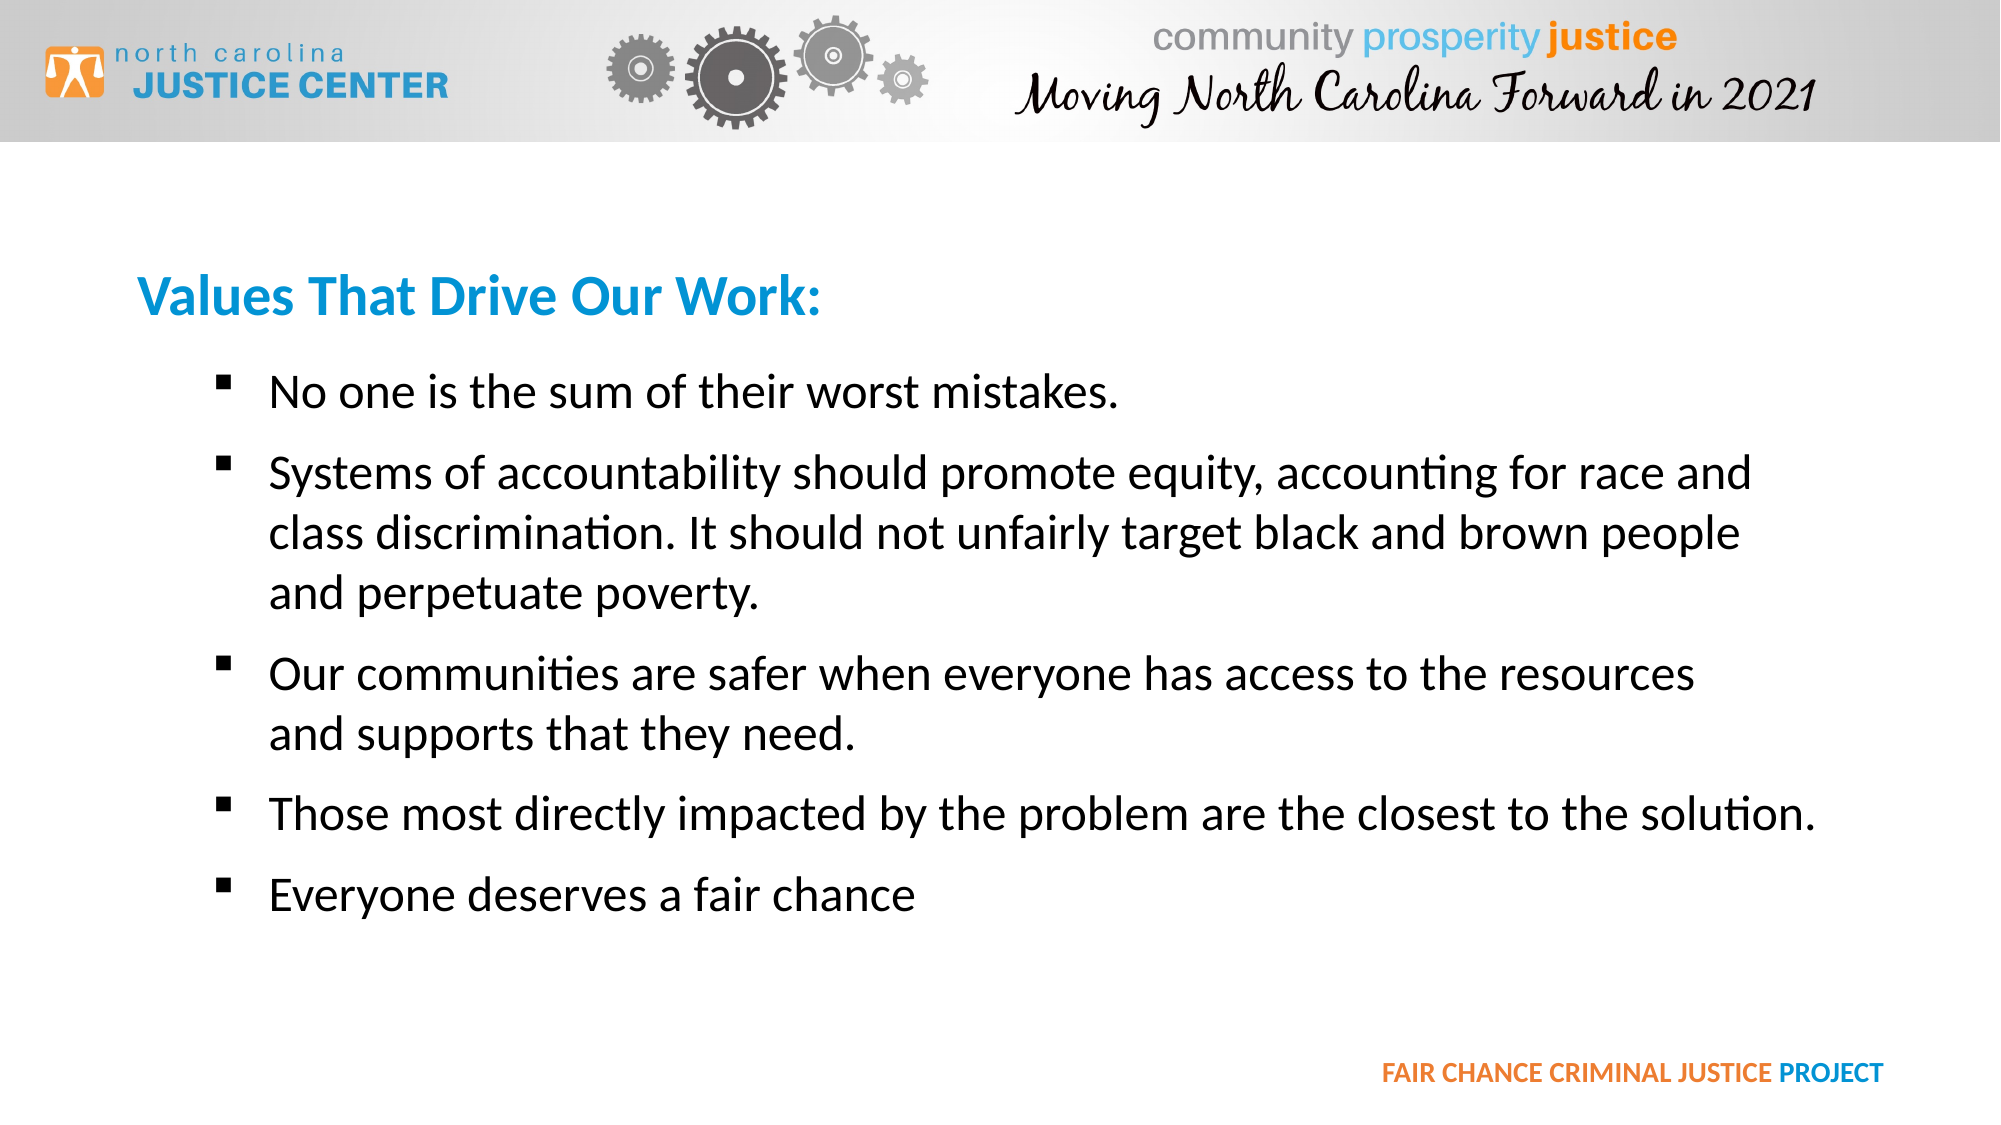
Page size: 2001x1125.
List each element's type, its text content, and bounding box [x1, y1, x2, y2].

text_box FAIR CHANCE CRIMINAL JUSTICE PROJECT [161, 1053, 1884, 1089]
picture [0, 0, 2000, 142]
text_box Values That Drive Our Work: No one is the sum of their worst mistakes. Systems of accountability should promote equity, accounting for race and class discrimination. It should not unfairly target black and brown people and perpetuate poverty. Our communities are safer when everyone has access to the resources and supports that they need. Those most directly impacted by the problem are the closest to the solution. Everyone deserves a fair chance [137, 257, 1834, 922]
